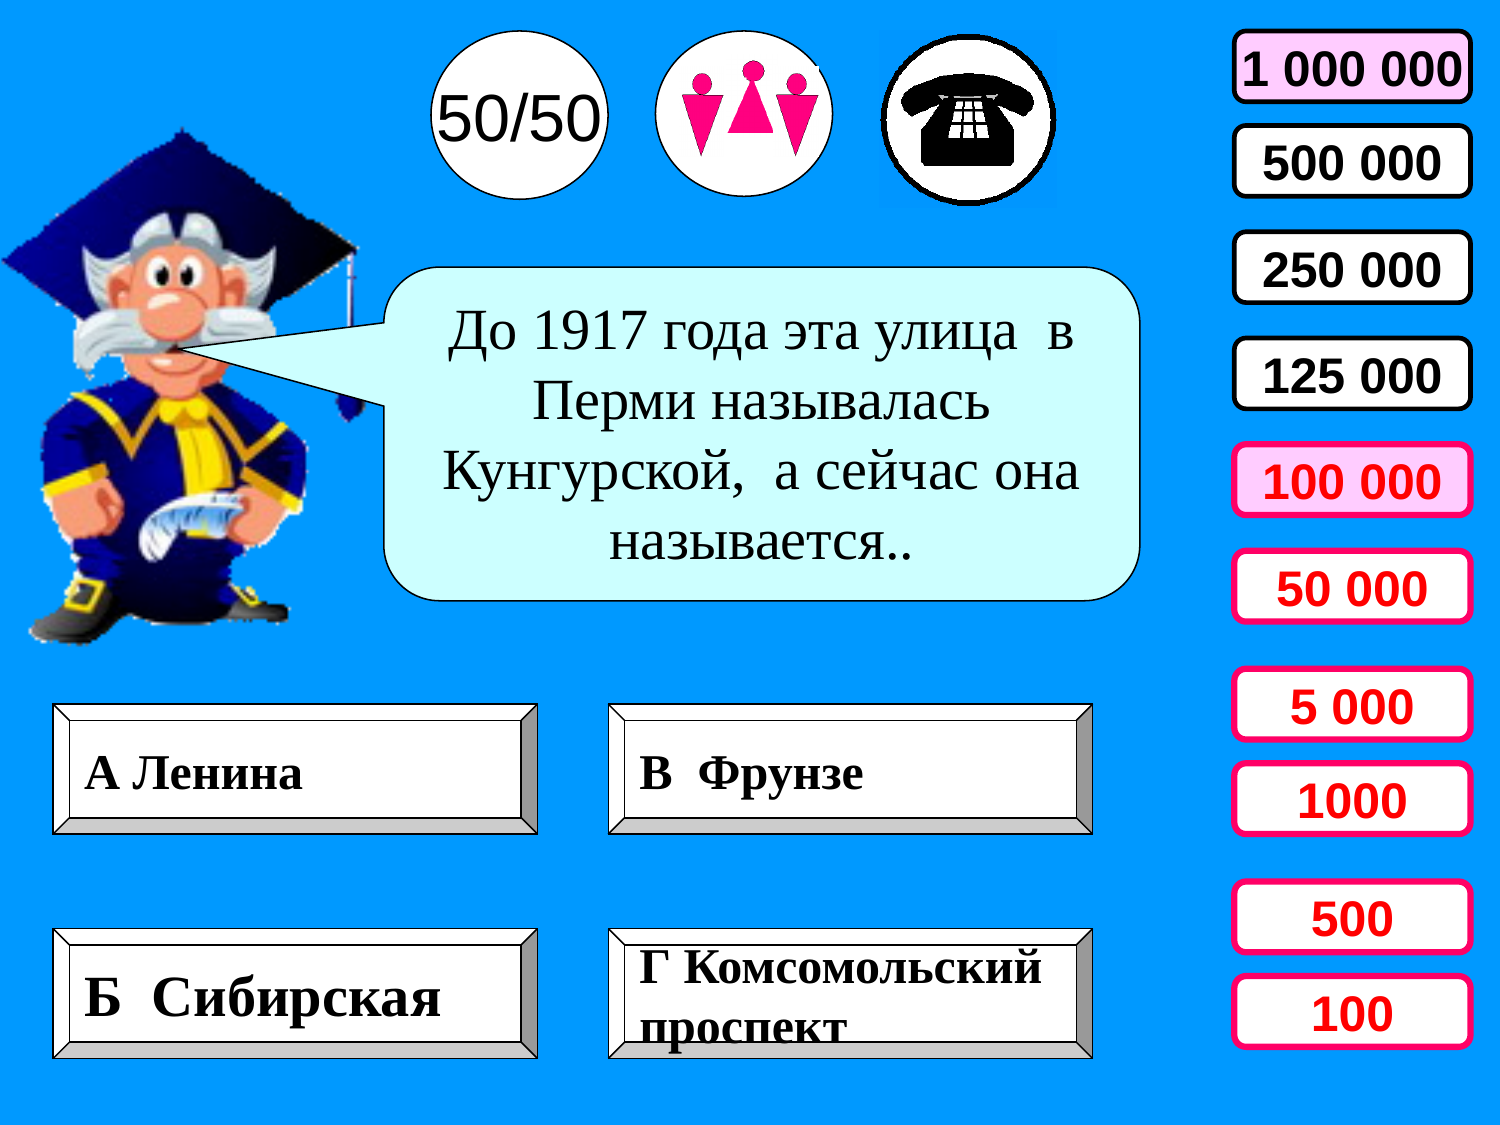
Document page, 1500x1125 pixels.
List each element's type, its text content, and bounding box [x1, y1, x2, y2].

text_box 1 000 000 [1234, 30, 1471, 102]
text_box 50/50 [430, 30, 609, 200]
text_box 100 [1234, 976, 1471, 1047]
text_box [655, 30, 833, 197]
text_box 125 000 [1234, 337, 1471, 409]
text_box 50 000 [1234, 550, 1471, 622]
text_box Г Комсомольский проспект [608, 928, 1093, 1059]
text_box До новой встречи! [610, 929, 1091, 944]
text_box Продолжить игру [55, 705, 535, 720]
text_box В Фрунзе [608, 704, 1093, 835]
text_box 100 000 [1234, 444, 1471, 516]
text_box 5 000 [1234, 668, 1471, 740]
text_box Б Сибирская [53, 928, 538, 1059]
text_box А Ленина [53, 704, 538, 835]
text_box 1000 [1234, 763, 1471, 835]
text_box 500 000 [1234, 125, 1471, 197]
picture [0, 113, 408, 653]
text_box 250 000 [1234, 231, 1471, 303]
text_box 500 [1234, 881, 1471, 953]
picture [879, 30, 1058, 208]
text_box До 1917 года эта улица в Перми называлась Кунгурской, а сейчас она называется.. [412, 267, 1140, 601]
text_box Покинуть игру [611, 705, 1090, 720]
text_box Очень жаль! Вы покидаете игру без выигрыша. [55, 929, 536, 944]
